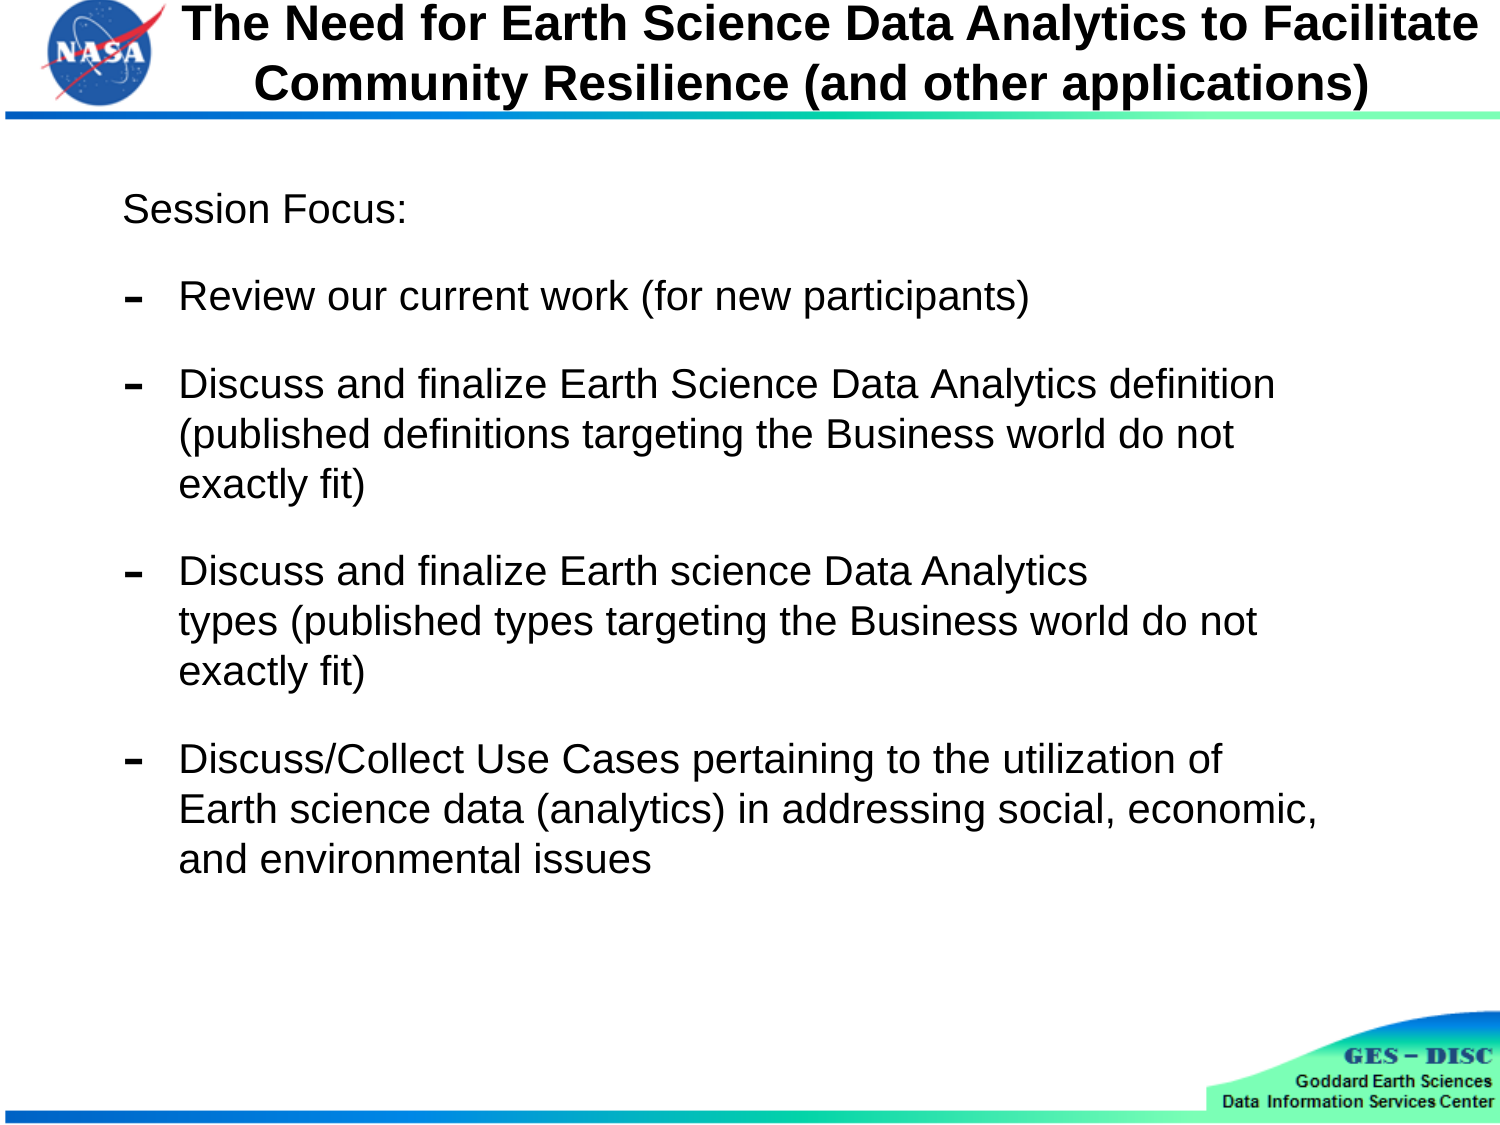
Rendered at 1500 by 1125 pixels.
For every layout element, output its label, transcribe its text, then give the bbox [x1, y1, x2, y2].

text_box The Need for Earth Science Data Analytics to Facilitate Community Resilience (and other applications) [124, 22, 1500, 126]
list Session Focus: Review our current work (for new participants) Discuss and finalize Earth Science Data Analytics definition (published definitions targeting the Business world do not exactly fit) Discuss and finalize Earth science Data Analytics types (published types targeting the Business world do not exactly fit) Discuss/Collect Use Cases pertaining to the utilization of Earth science data (analytics) in addressing social, economic, and environmental issues [107, 166, 1344, 908]
text_box [4, 0, 1500, 1125]
